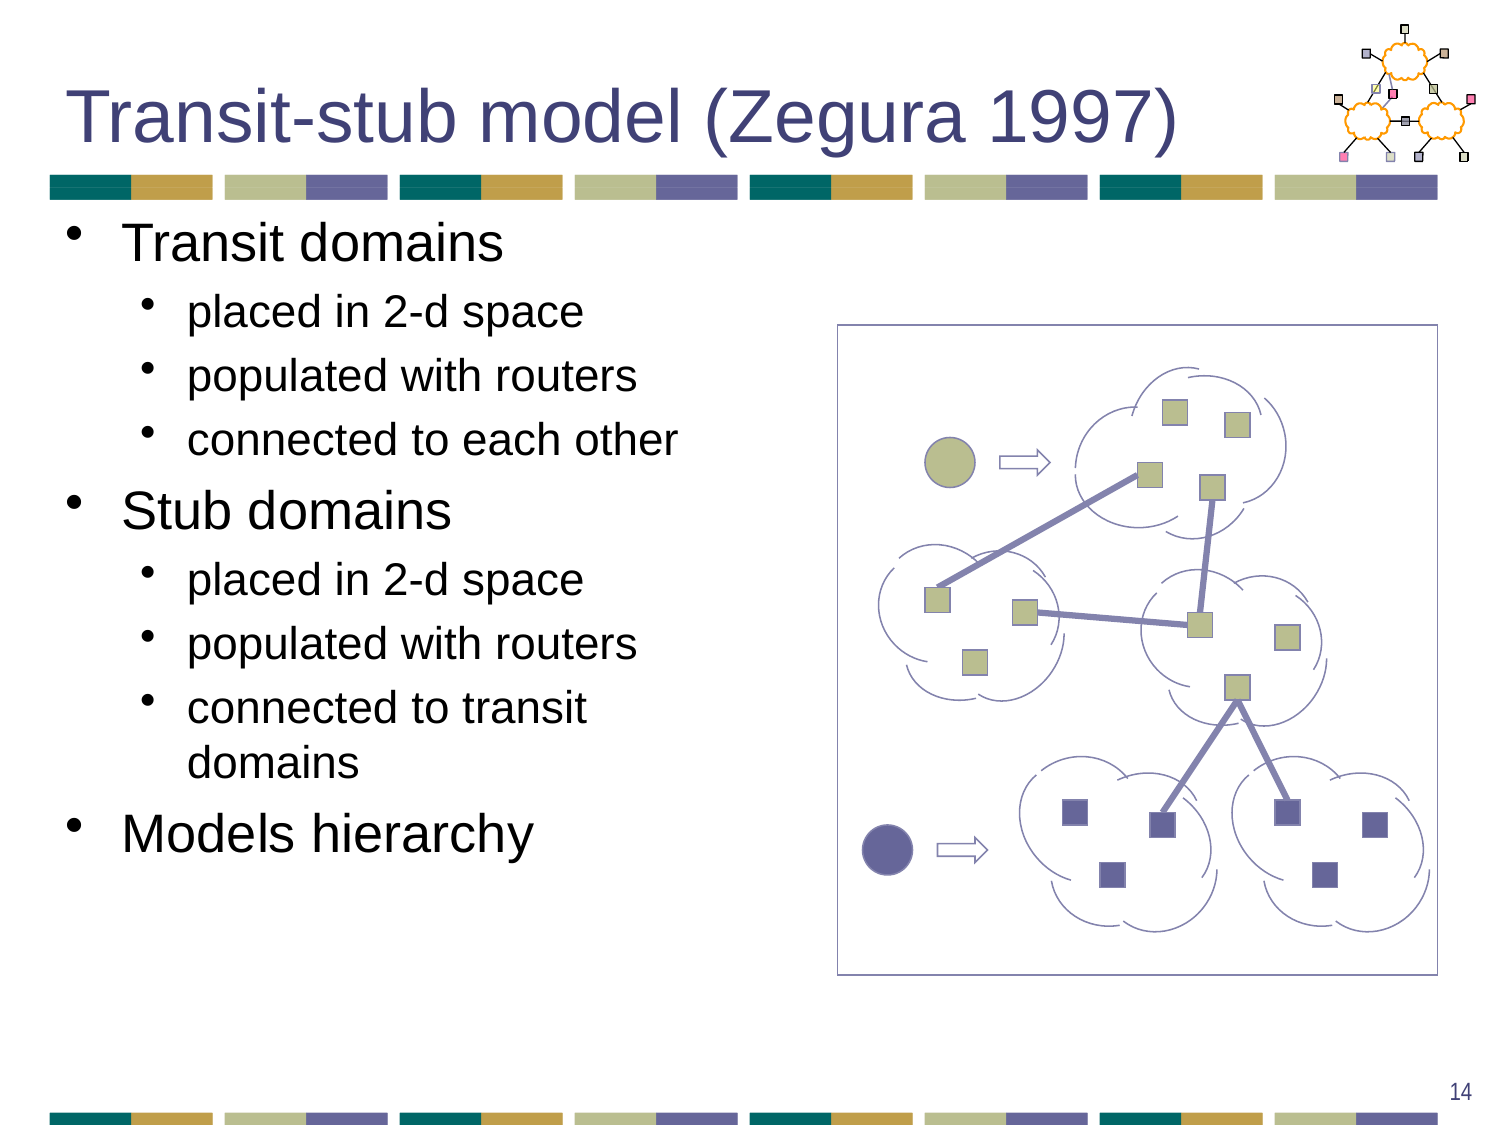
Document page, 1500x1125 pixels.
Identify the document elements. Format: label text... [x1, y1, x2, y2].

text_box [1224, 749, 1438, 938]
text_box [924, 437, 976, 488]
list Transit domains placed in 2-d space populated with routers connected to each other Stub domains placed in 2-d space populated with routers connected to transit domains Models hierarchy [50, 200, 732, 1000]
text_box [1074, 362, 1288, 551]
slide_number 14 [1174, 1037, 1488, 1113]
text_box [862, 824, 913, 875]
text_box [837, 324, 1438, 975]
text_box [999, 450, 1051, 475]
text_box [878, 528, 1067, 717]
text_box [1012, 749, 1223, 938]
text_box [937, 837, 988, 863]
title Transit-stub model (Zegura 1997) [50, 62, 1438, 163]
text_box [1140, 553, 1329, 742]
